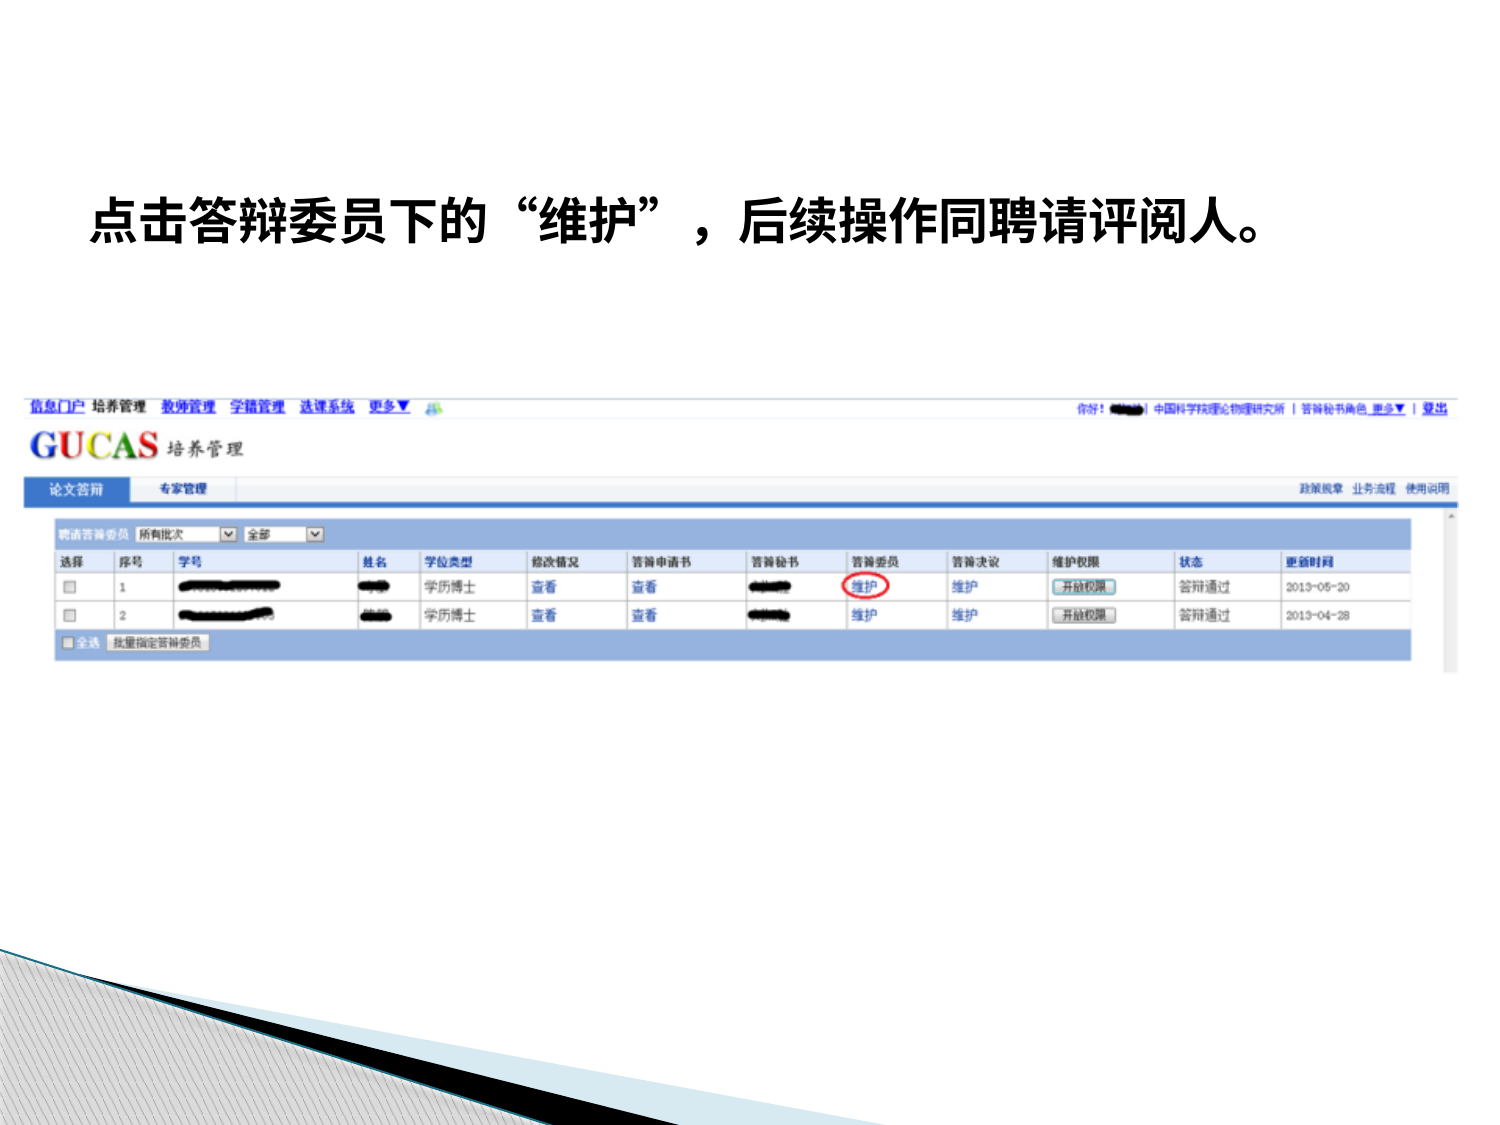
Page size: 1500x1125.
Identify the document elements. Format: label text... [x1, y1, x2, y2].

picture [23, 396, 1459, 674]
title 点击答辩委员下的“维护”，后续操作同聘请评阅人。 [73, 125, 1424, 313]
